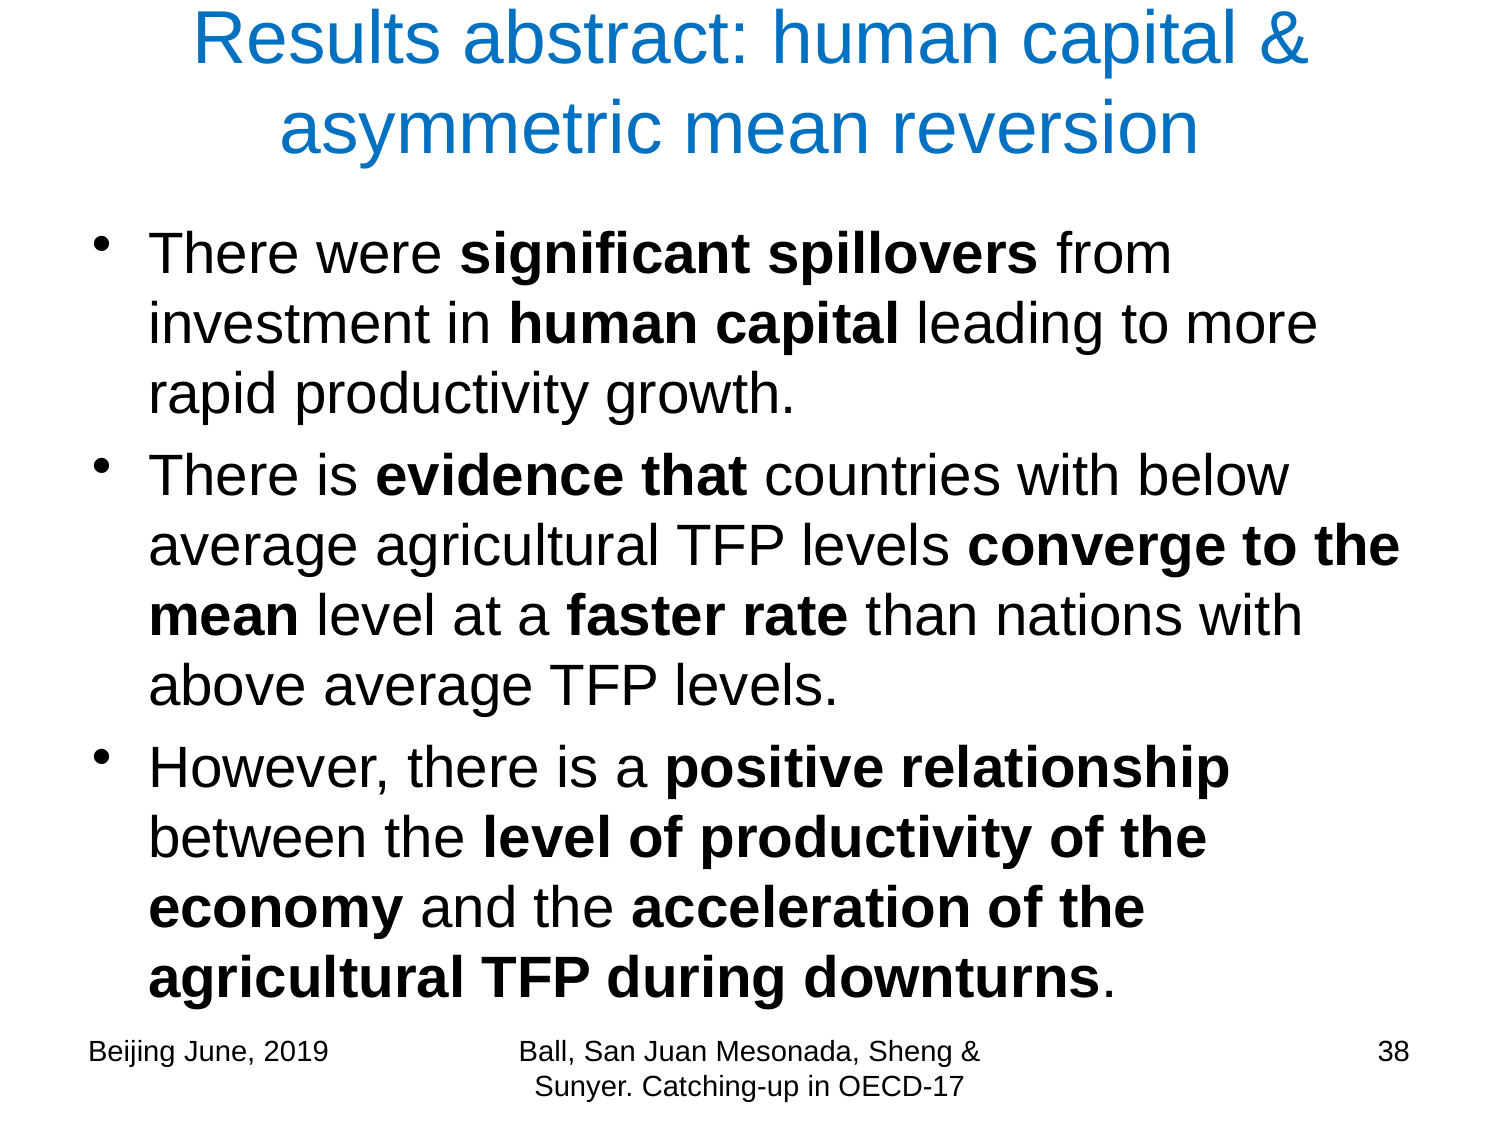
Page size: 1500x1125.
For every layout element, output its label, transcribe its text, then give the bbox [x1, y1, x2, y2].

list There were significant spillovers from investment in human capital leading to more rapid productivity growth. There is evidence that countries with below average agricultural TFP levels converge to the mean level at a faster rate than nations with above average TFP levels. However, there is a positive relationship between the level of productivity of the economy and the acceleration of the agricultural TFP during downturns. [76, 208, 1425, 1005]
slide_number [64, 1024, 454, 1103]
footer Ball, San Juan Mesonada, Sheng & Sunyer. Catching-up in OECD-17 [454, 1024, 1046, 1103]
title Results abstract: human capital & asymmetric mean reversion [76, 78, 1425, 189]
slide_number 38 [1074, 1024, 1426, 1103]
